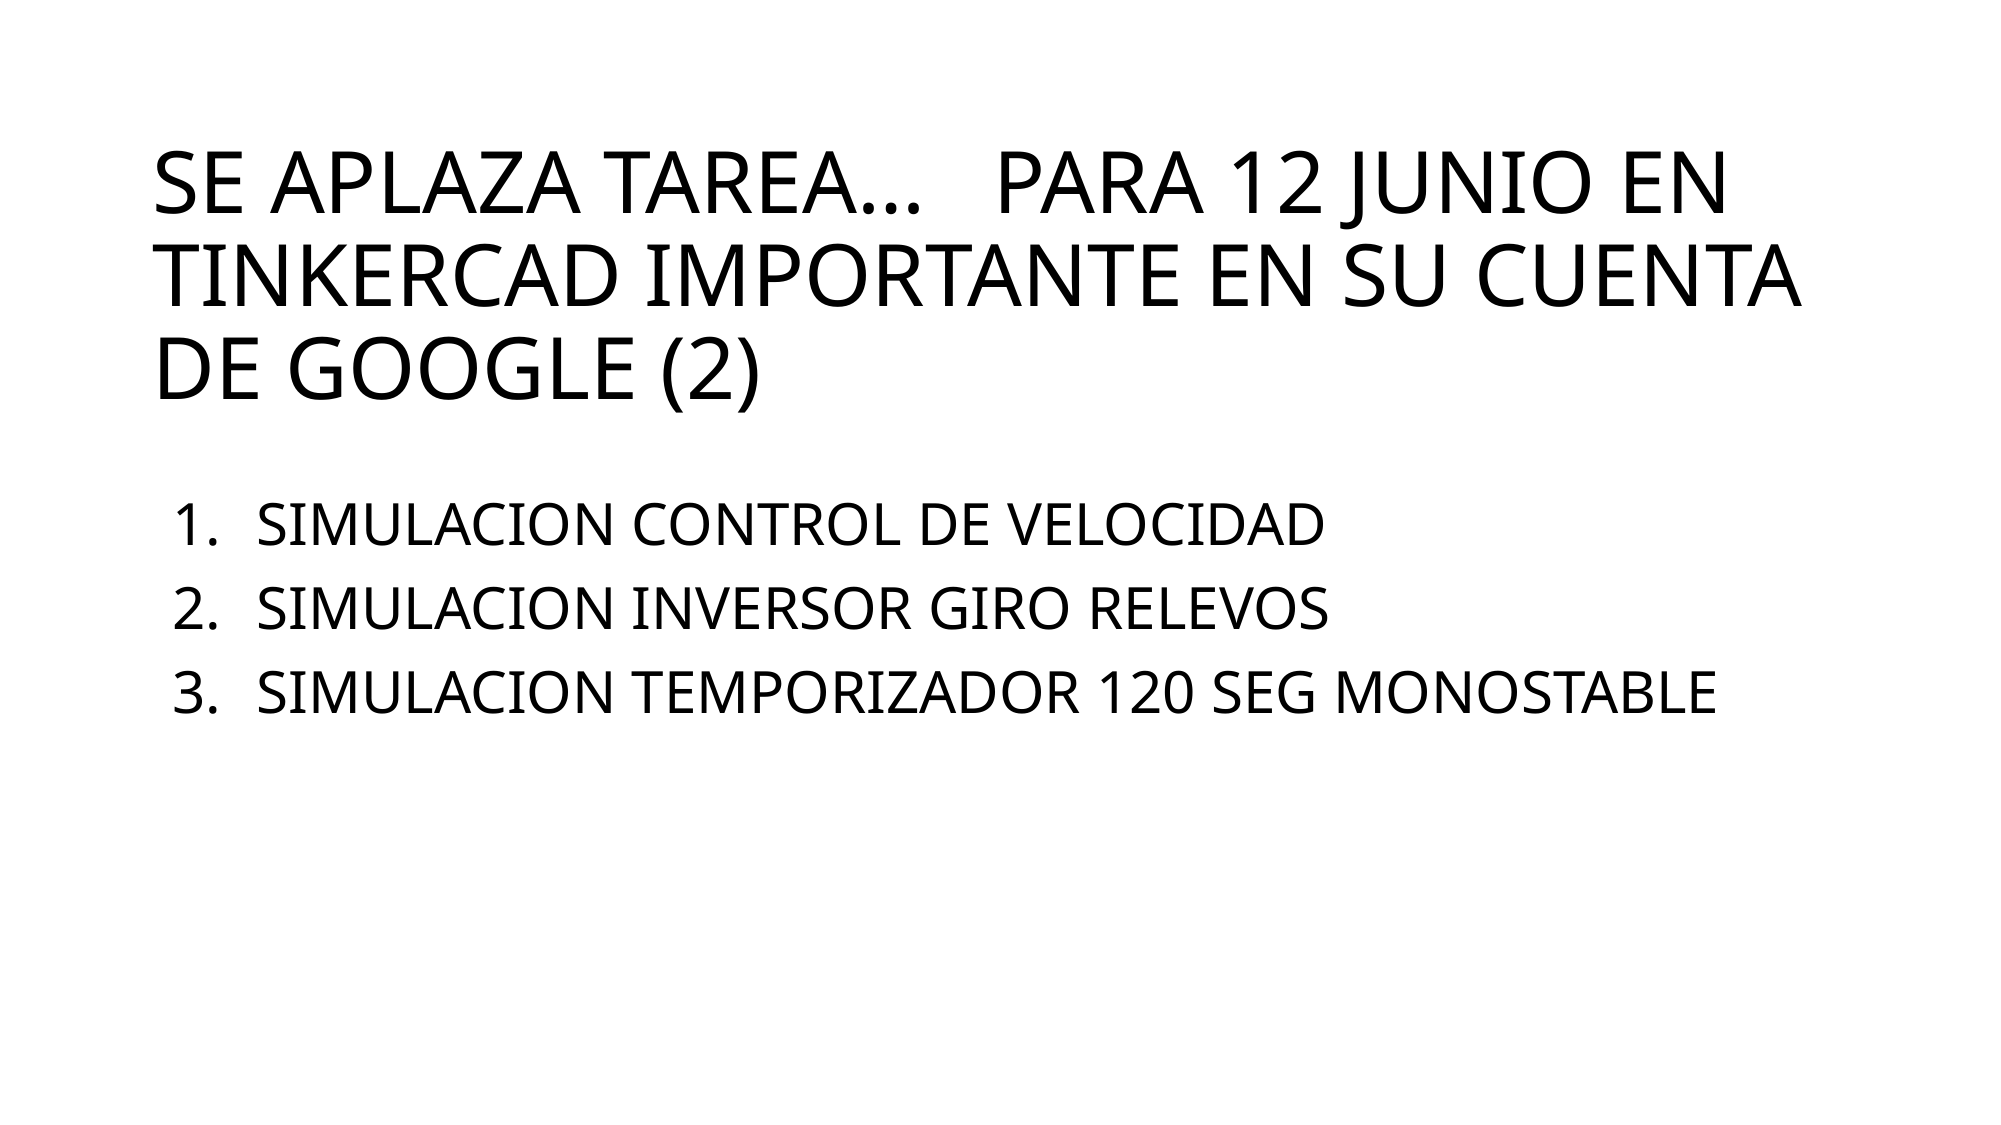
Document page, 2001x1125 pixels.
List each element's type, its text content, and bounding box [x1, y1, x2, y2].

list SIMULACION CONTROL DE VELOCIDAD SIMULACION INVERSOR GIRO RELEVOS SIMULACION TEMPORIZADOR 120 SEG MONOSTABLE [157, 487, 1883, 751]
title SE APLAZA TAREA… PARA 12 JUNIO EN TINKERCAD IMPORTANTE EN SU CUENTA DE GOOGLE (2) [137, 131, 1863, 427]
